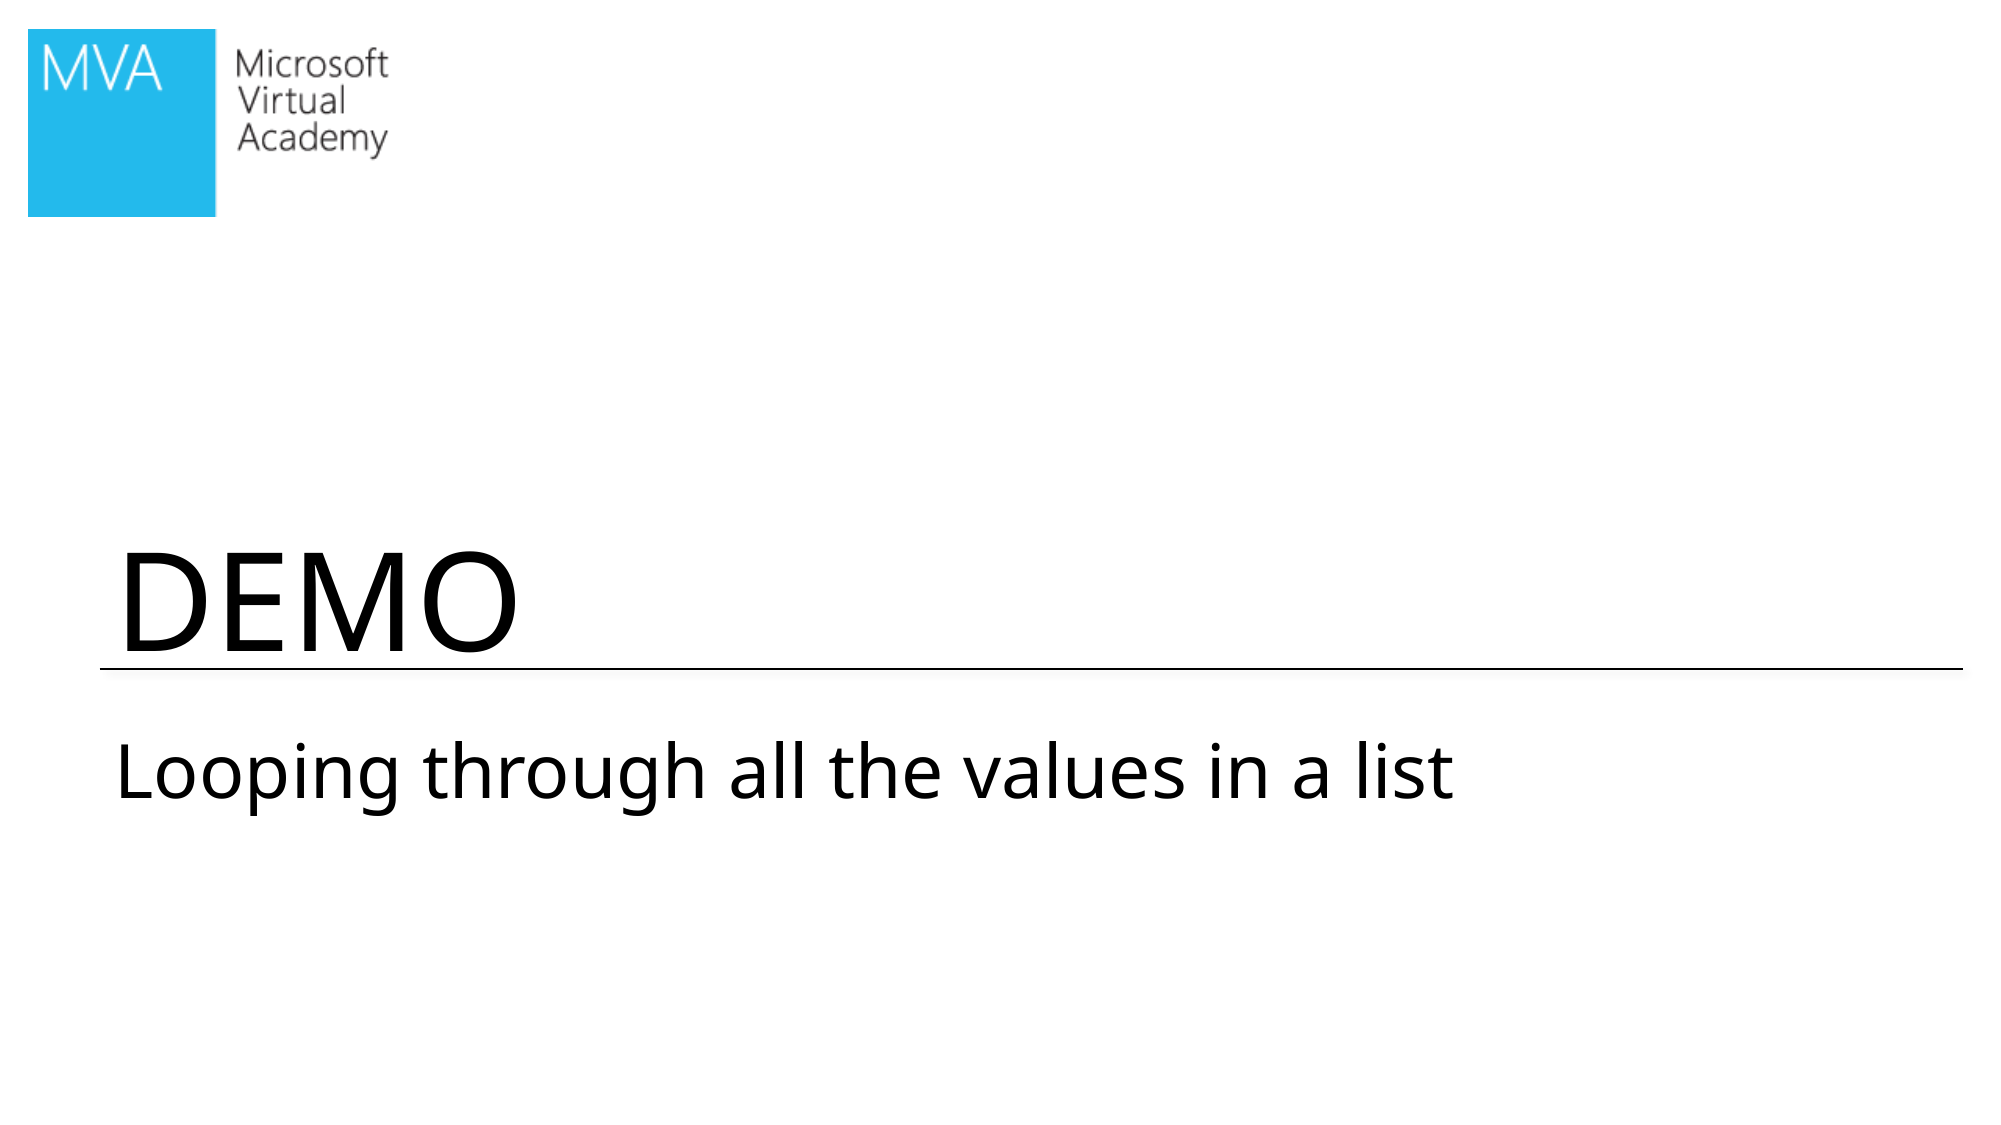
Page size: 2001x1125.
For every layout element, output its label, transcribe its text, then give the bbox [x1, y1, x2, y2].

picture [28, 29, 497, 217]
title Looping through all the values in a list [99, 733, 1976, 1009]
